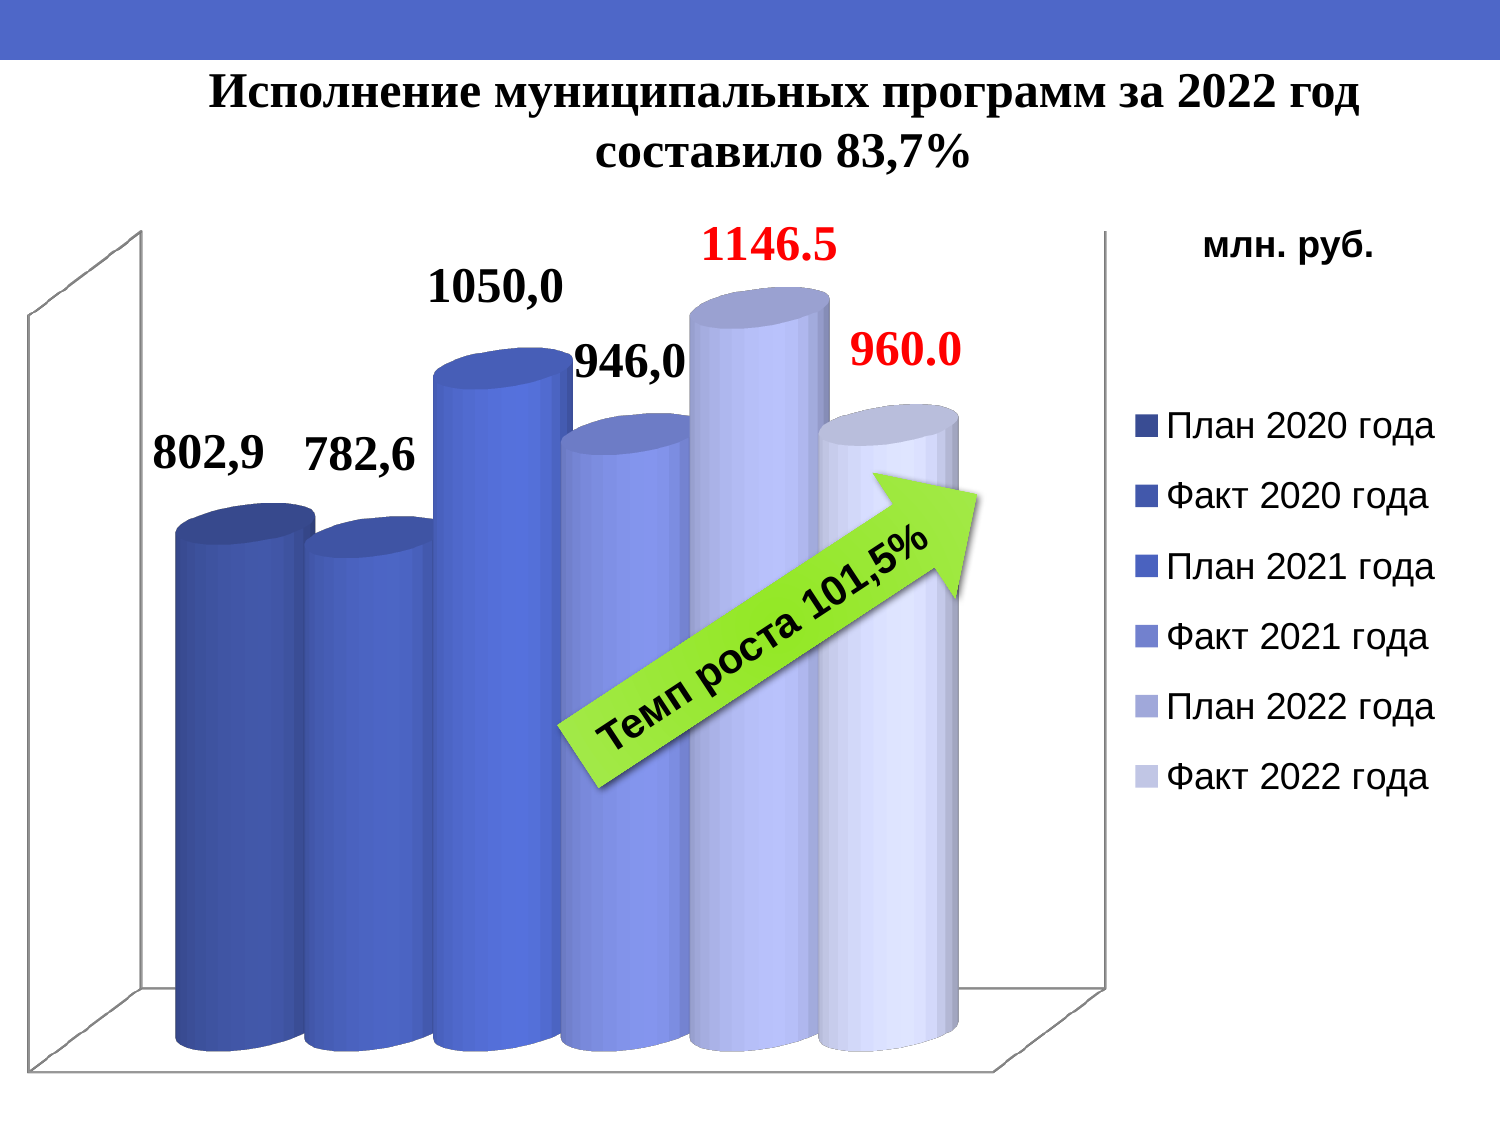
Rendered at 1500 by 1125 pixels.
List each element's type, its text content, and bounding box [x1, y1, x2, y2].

text_box Исполнение муниципальных программ за 2022 год составило 83,7% [137, 49, 1418, 200]
chart [0, 212, 1474, 1093]
